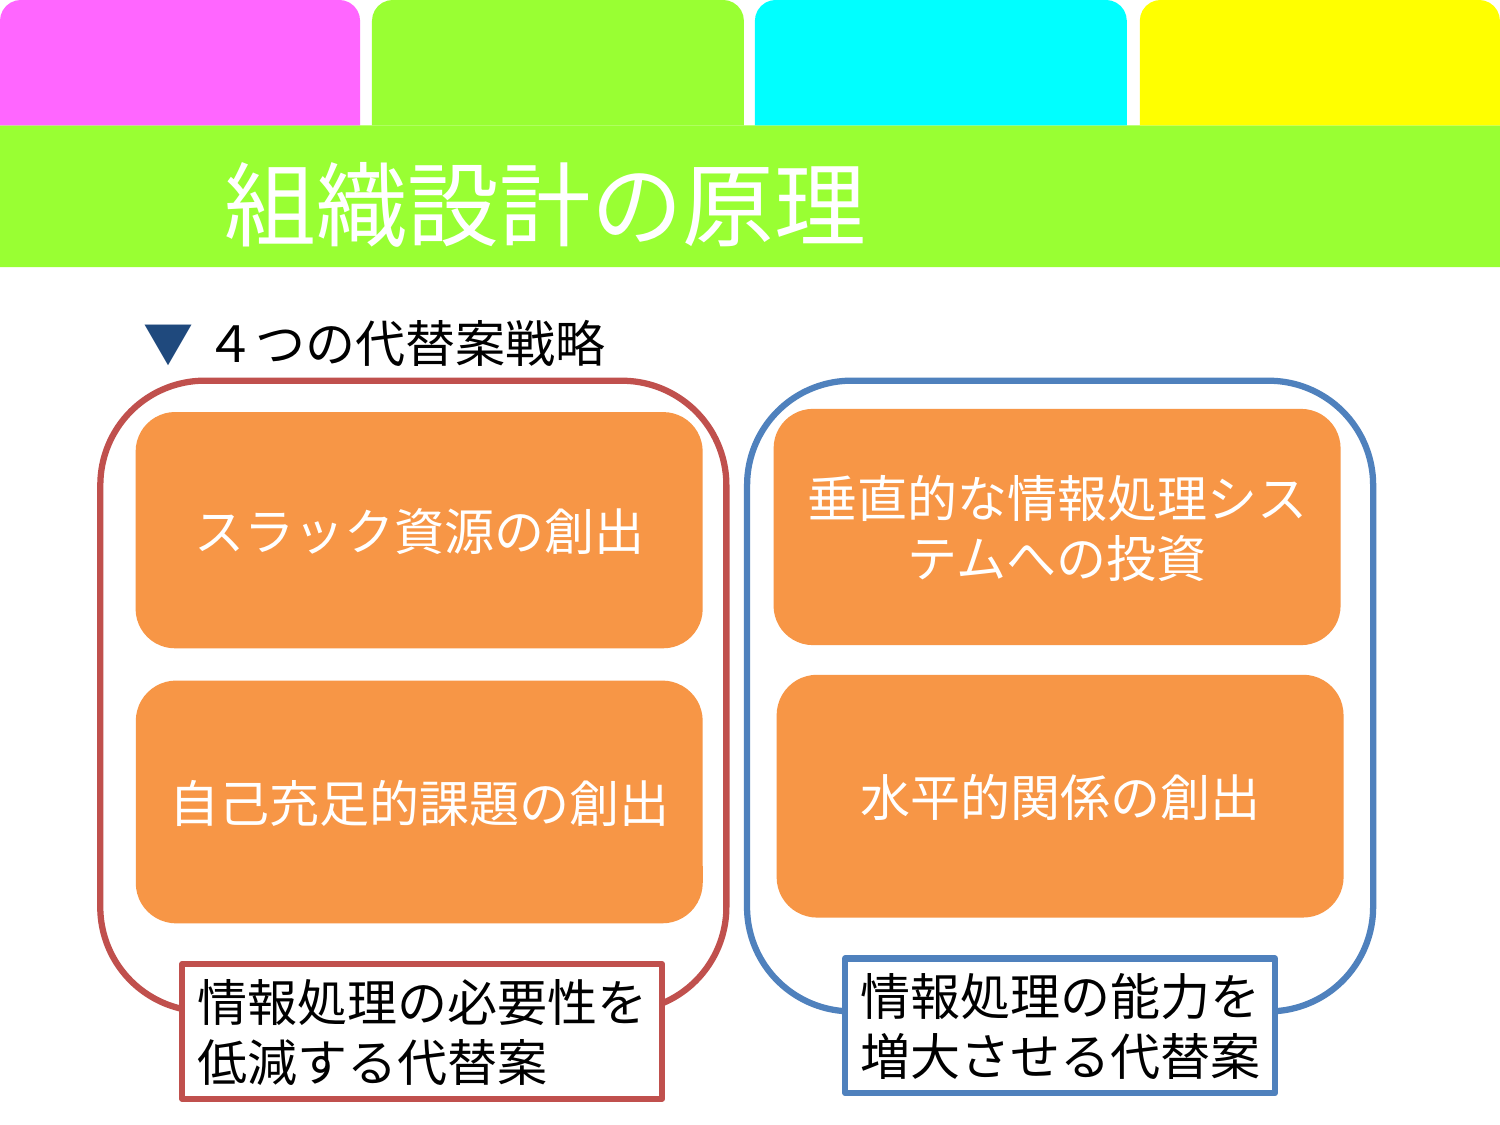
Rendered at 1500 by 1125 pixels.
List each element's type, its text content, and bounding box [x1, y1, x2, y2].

text_box 情報処理の能力を 増大させる代替案 [843, 956, 1277, 1095]
text_box [0, 0, 363, 128]
text_box [1137, 0, 1500, 128]
text_box 水平的関係の創出 [774, 672, 1346, 920]
text_box スラック資源の創出 [133, 409, 705, 651]
text_box 垂直的な情報処理システムへの投資 [771, 406, 1343, 648]
text_box [0, 123, 1500, 269]
text_box 自己充足的課題の創出 [133, 678, 705, 926]
text_box 組織設計の原理 [209, 140, 882, 266]
text_box [752, 0, 1129, 128]
text_box 情報処理の必要性を 低減する代替案 [180, 962, 664, 1101]
text_box [98, 378, 729, 1011]
text_box ▼４つの代替案戦略 [128, 304, 621, 380]
text_box [744, 378, 1376, 1014]
text_box [369, 0, 747, 128]
